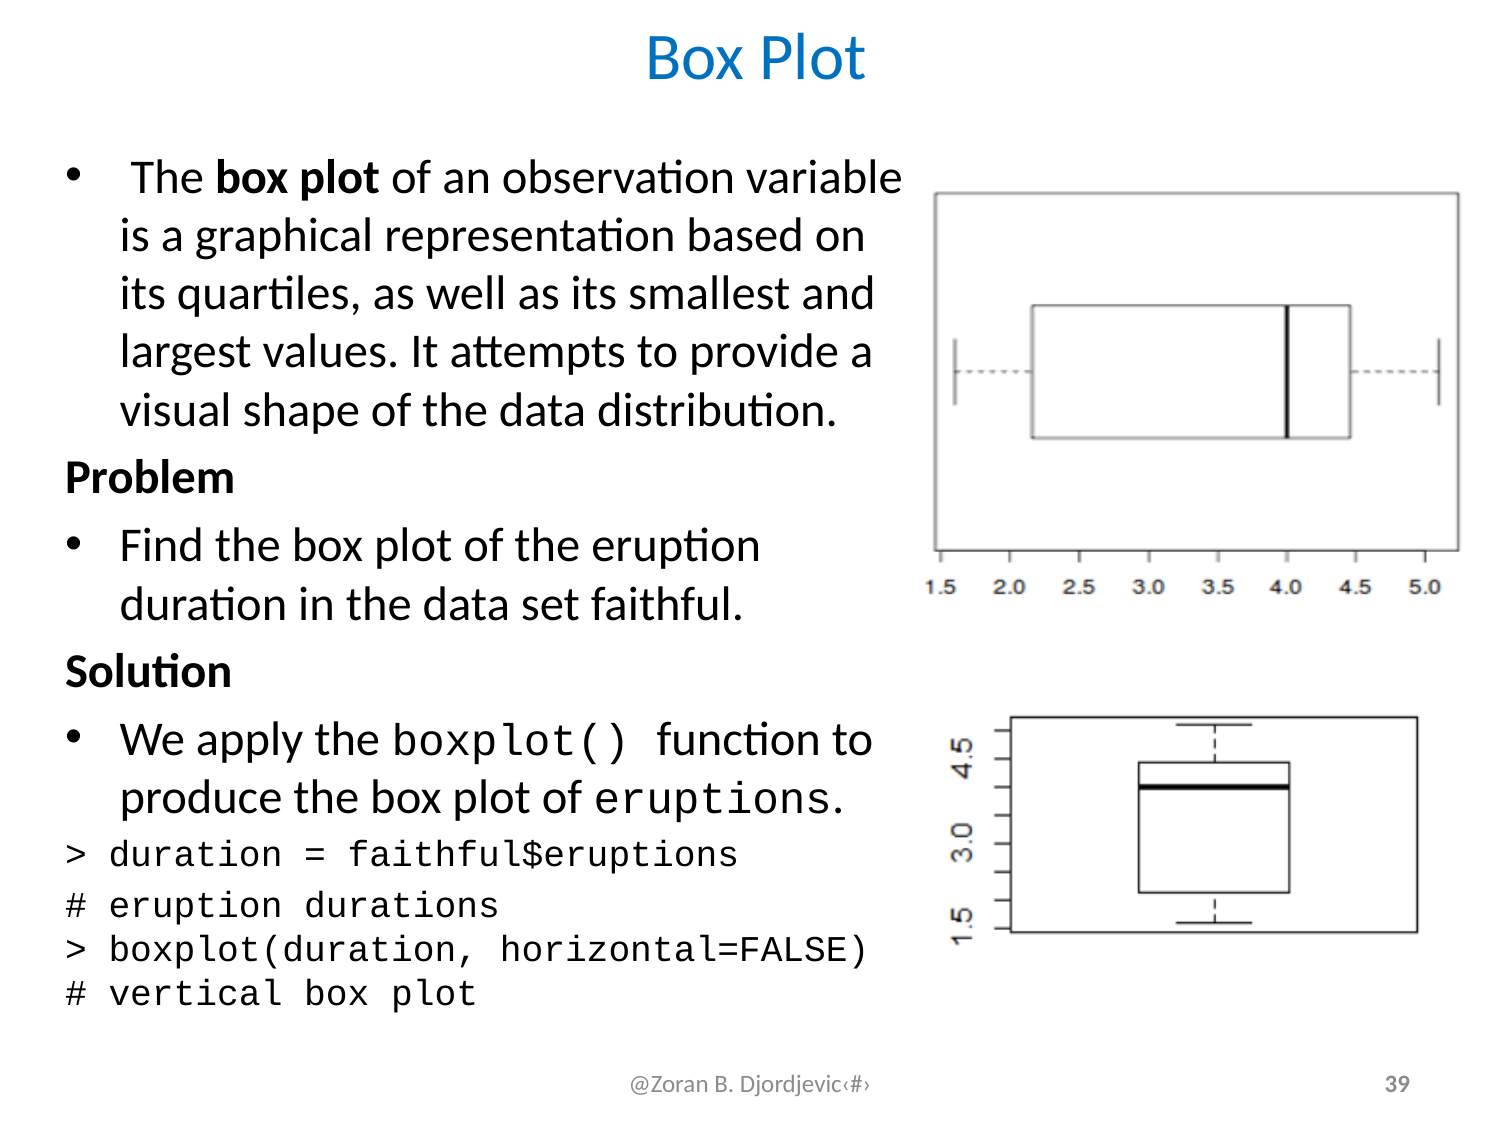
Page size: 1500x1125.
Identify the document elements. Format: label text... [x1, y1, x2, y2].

picture [920, 698, 1463, 967]
picture [924, 187, 1476, 599]
title Box Plot [50, 2, 1463, 103]
footer @Zoran B. Djordjevic‹#› [512, 1062, 988, 1103]
list The box plot of an observation variable is a graphical representation based on its quartiles, as well as its smallest and largest values. It attempts to provide a visual shape of the data distribution. Problem Find the box plot of the eruption duration in the data set faithful. Solution We apply the boxplot() function to produce the box plot of eruptions. > duration = faithful$eruptions # eruption durations > boxplot(duration, horizontal=FALSE) # vertical box plot [50, 137, 925, 1050]
slide_number 39 [1074, 1062, 1425, 1103]
